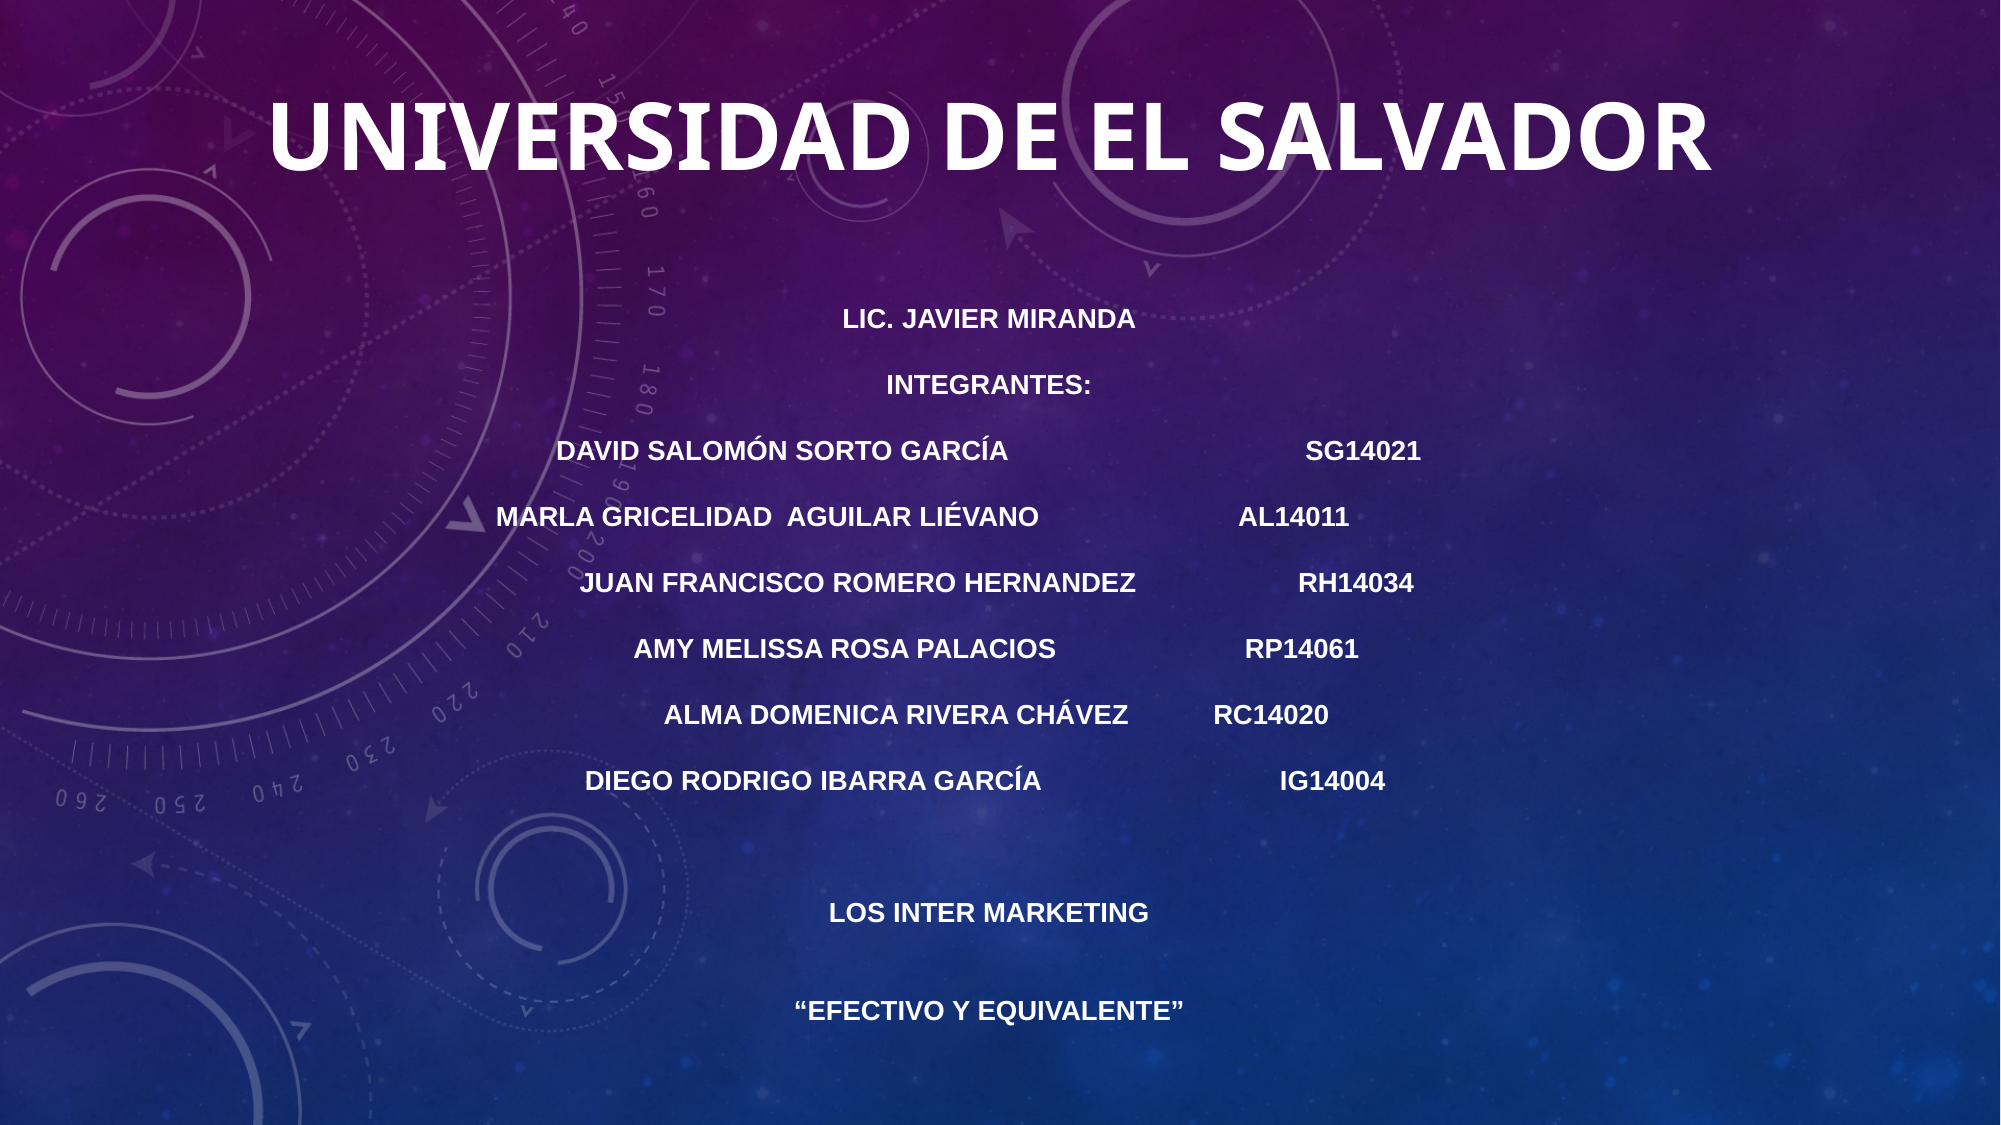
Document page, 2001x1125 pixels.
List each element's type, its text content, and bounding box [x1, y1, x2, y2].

title UNIVERSIDAD DE EL SALVADOR LIC. Javier miranda Integrantes: David salomón sorto García sg14021 marla gricelidad Aguilar Liévano al14011 juan francisco romero Hernandez rh14034 Amy Melissa rosa palacios rp14061 alma domenica rivera Chávez rc14020 diego Rodrigo Ibarra García ig14004 los inter marketing “efectivo y equivalente” [147, 65, 1831, 1067]
picture [0, 0, 2001, 1125]
